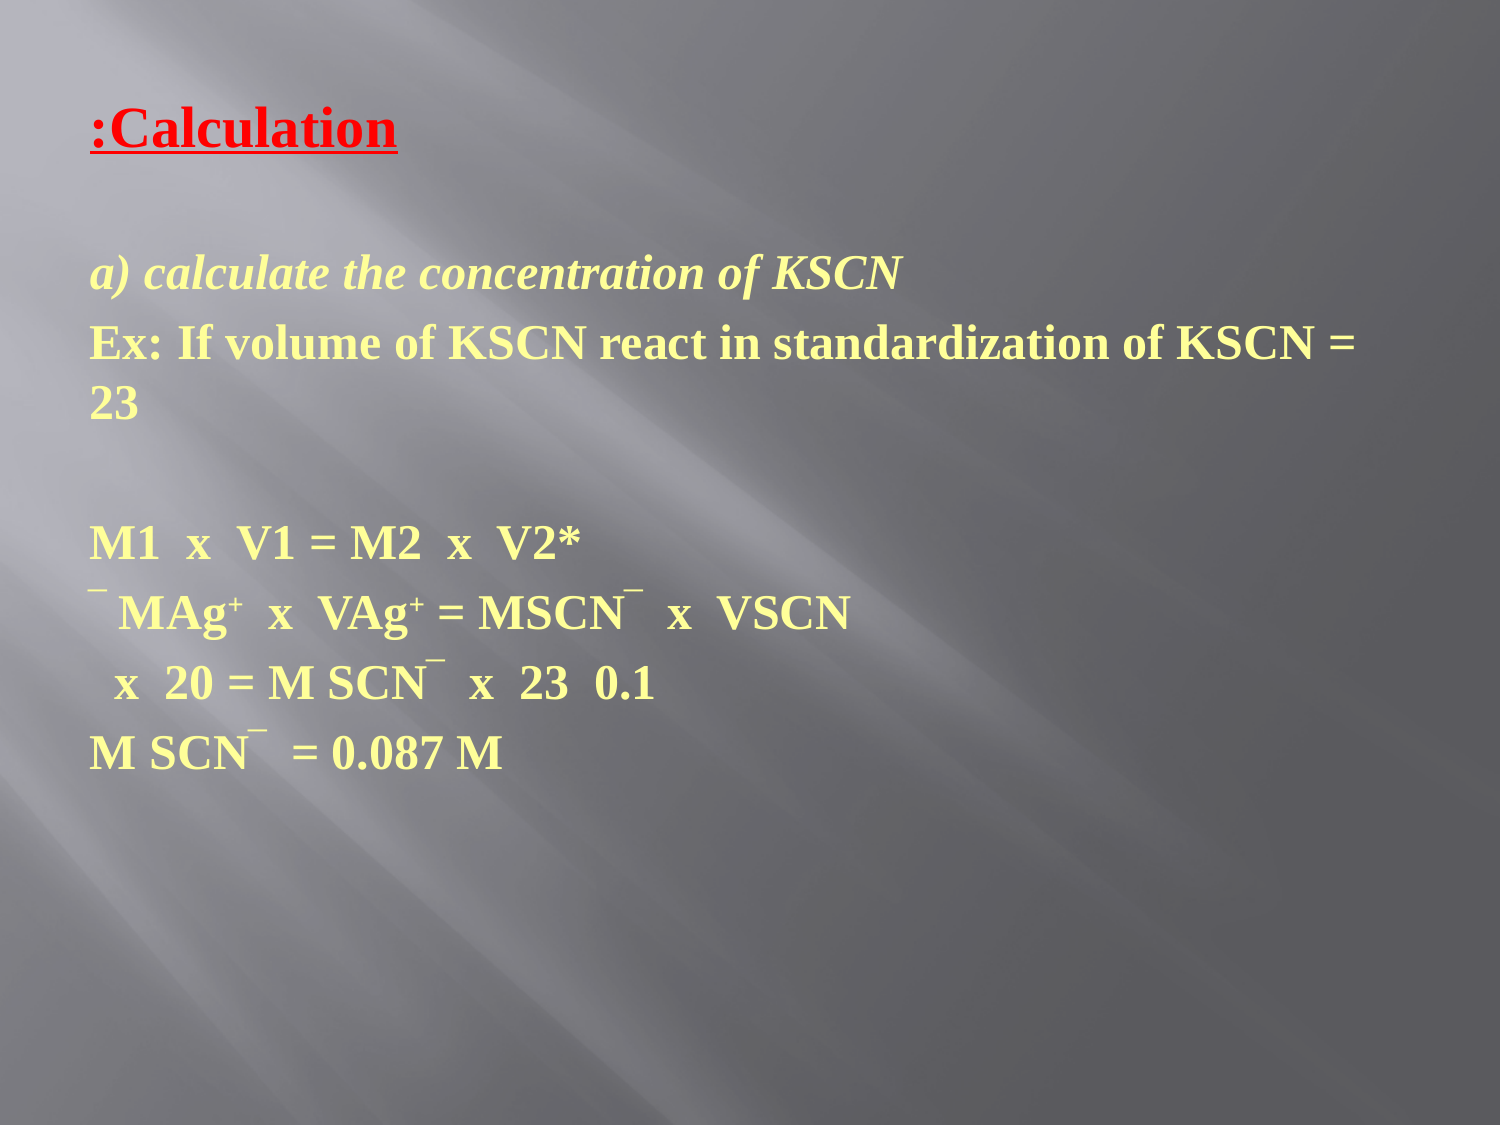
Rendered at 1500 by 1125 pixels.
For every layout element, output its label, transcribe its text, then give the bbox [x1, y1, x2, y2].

list Calculation: a) calculate the concentration of KSCN Ex: If volume of KSCN react in standardization of KSCN = 23 *M1 x V1 = M2 x V2 MAg+ x VAg+ = MSCN‾ x VSCN ‾ 0.1 x 20 = M SCN‾ x 23 M SCN‾ = 0.087 M [75, 82, 1425, 1035]
